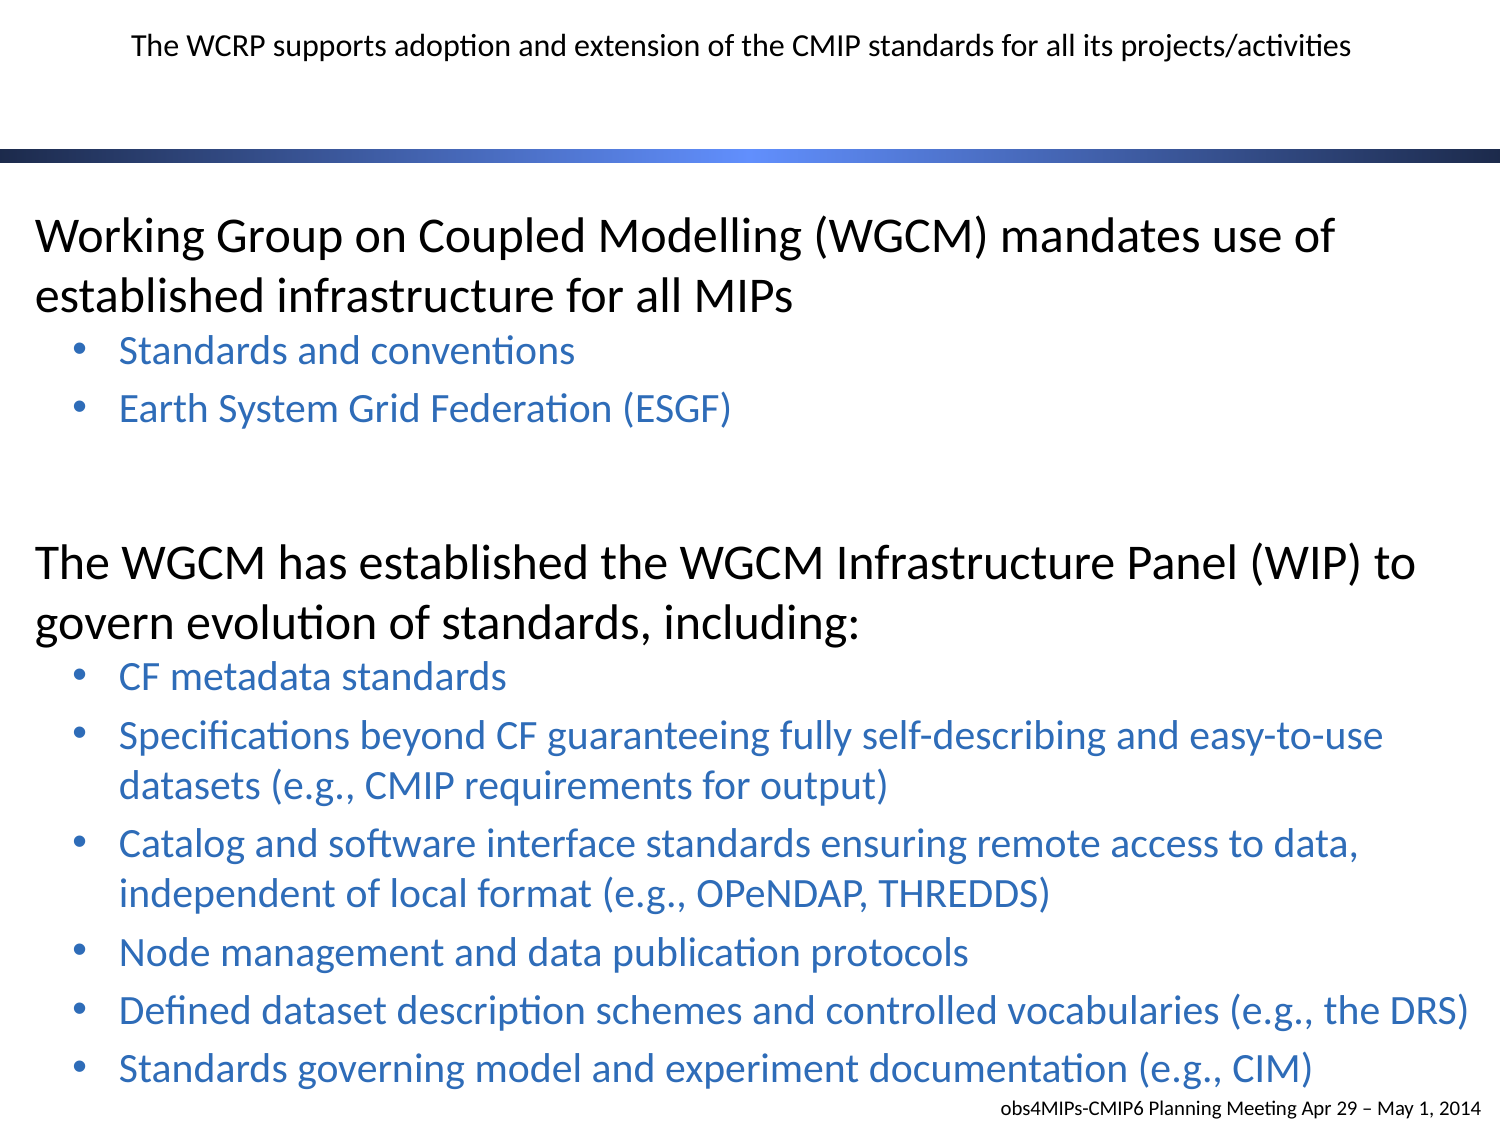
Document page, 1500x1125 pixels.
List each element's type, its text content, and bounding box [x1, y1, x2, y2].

title The WCRP supports adoption and extension of the CMIP standards for all its projects/activities [32, 17, 1453, 95]
list Working Group on Coupled Modelling (WGCM) mandates use of established infrastructure for all MIPs Standards and conventions Earth System Grid Federation (ESGF) The WGCM has established the WGCM Infrastructure Panel (WIP) to govern evolution of standards, including: CF metadata standards Specifications beyond CF guaranteeing fully self-describing and easy-to-use datasets (e.g., CMIP requirements for output) Catalog and software interface standards ensuring remote access to data, independent of local format (e.g., OPeNDAP, THREDDS) Node management and data publication protocols Defined dataset description schemes and controlled vocabularies (e.g., the DRS) Standards governing model and experiment documentation (e.g., CIM) [19, 195, 1500, 1102]
